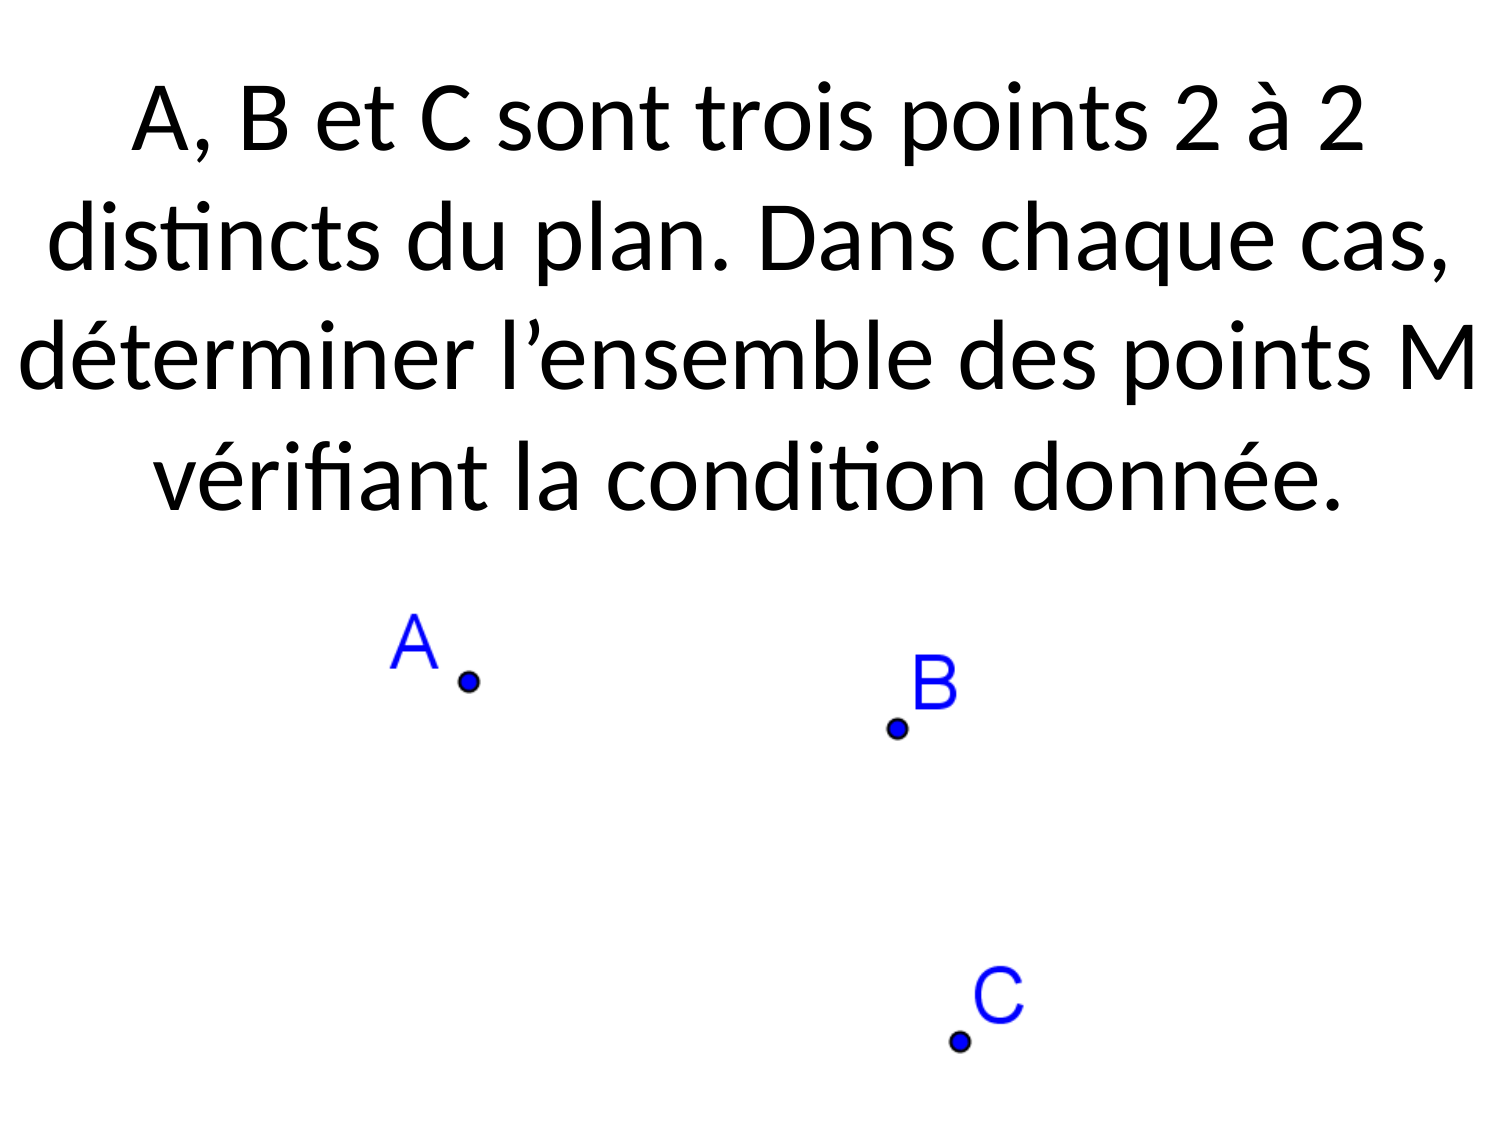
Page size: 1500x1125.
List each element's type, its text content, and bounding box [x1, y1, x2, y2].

text_box A, B et C sont trois points 2 à 2 distincts du plan. Dans chaque cas, déterminer l’ensemble des points M vérifiant la condition donnée. [0, 42, 1500, 1125]
picture [240, 550, 1260, 1124]
